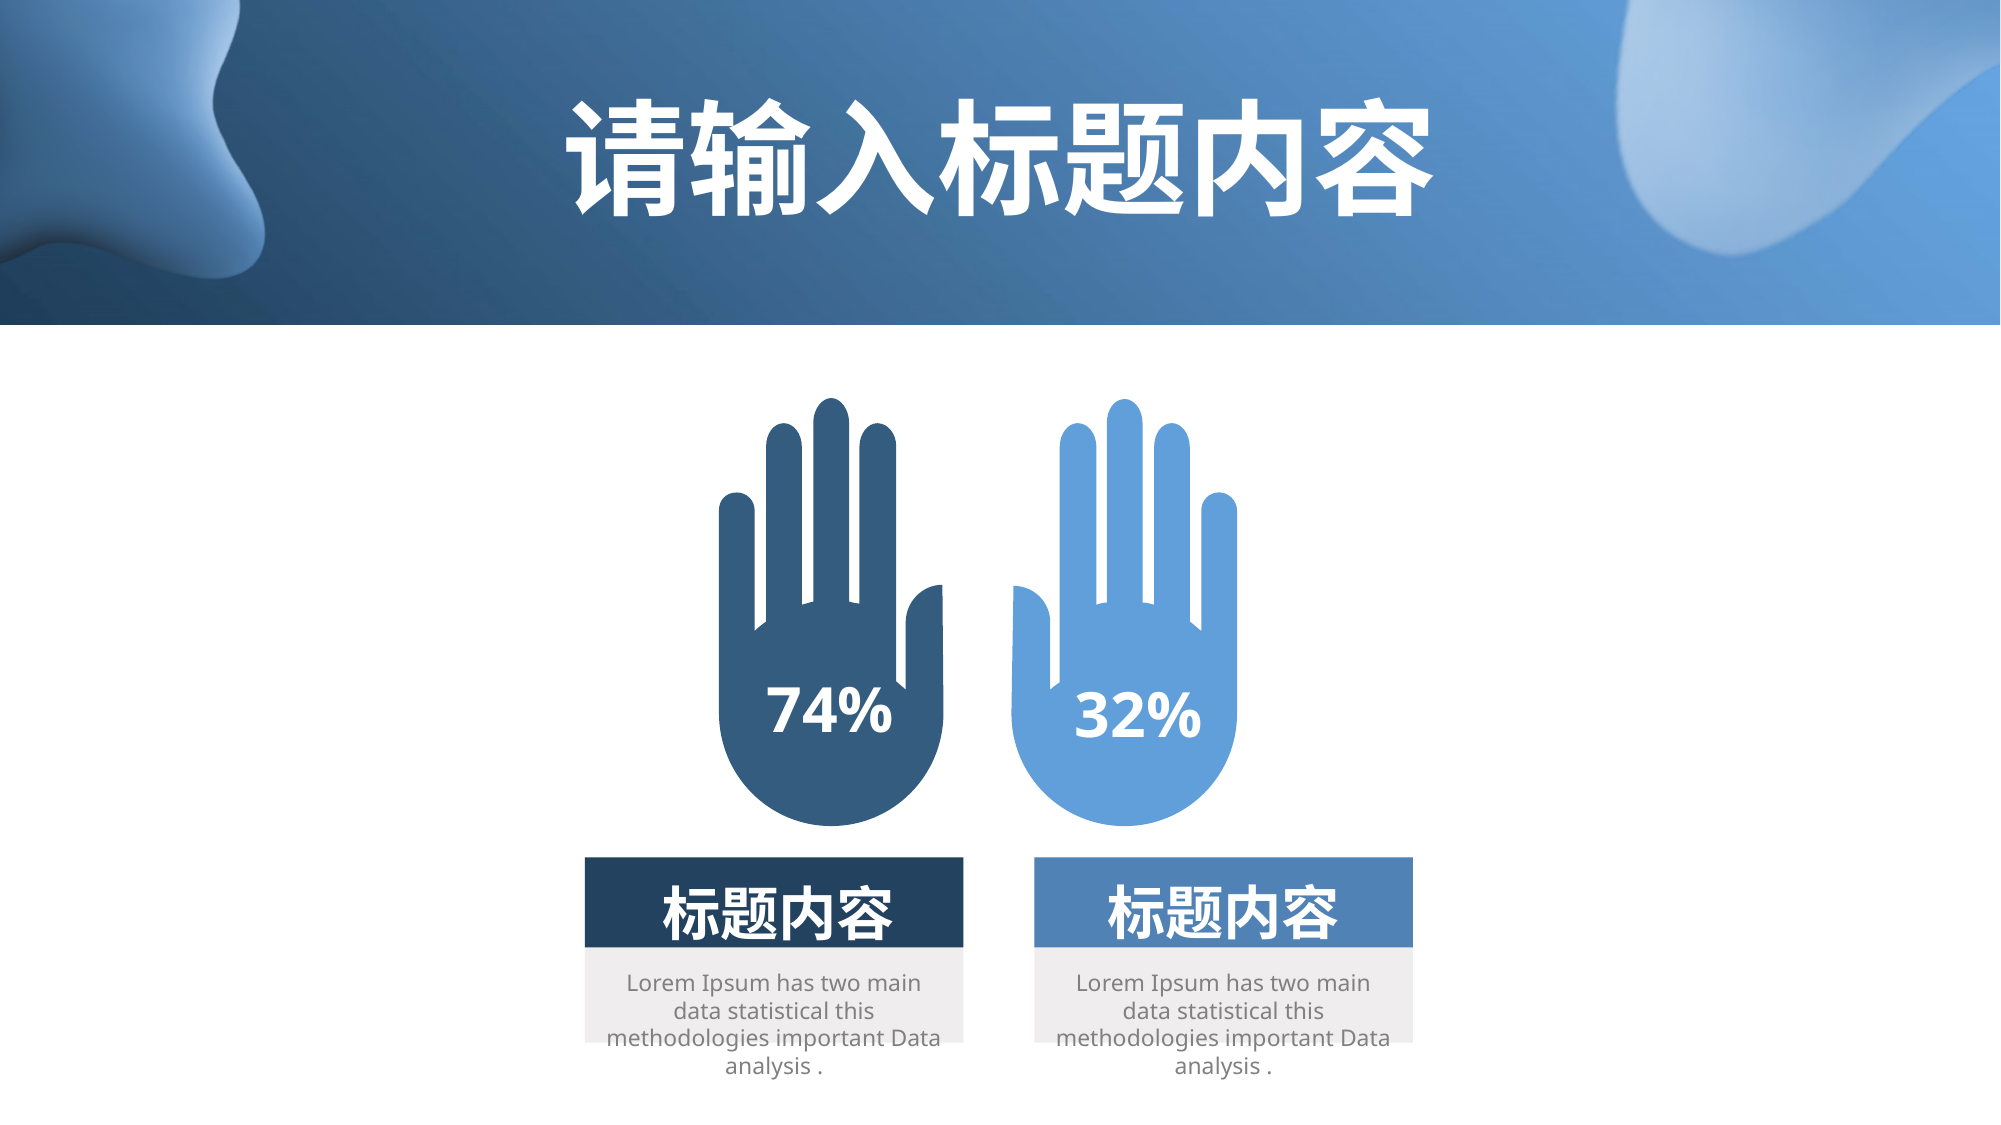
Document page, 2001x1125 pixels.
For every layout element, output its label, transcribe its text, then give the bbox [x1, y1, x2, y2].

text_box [584, 857, 964, 1043]
picture [0, 0, 2001, 325]
text_box [718, 398, 944, 827]
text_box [1034, 857, 1413, 1043]
text_box Lorem Ipsum has two main data statistical this methodologies important Data analysis . [584, 1043, 964, 1088]
text_box [1059, 399, 1238, 740]
text_box [1011, 585, 1228, 827]
text_box 74% [735, 662, 926, 753]
text_box 32% [1043, 668, 1234, 758]
text_box Lorem Ipsum has two main data statistical this methodologies important Data analysis . [1034, 1043, 1413, 1088]
